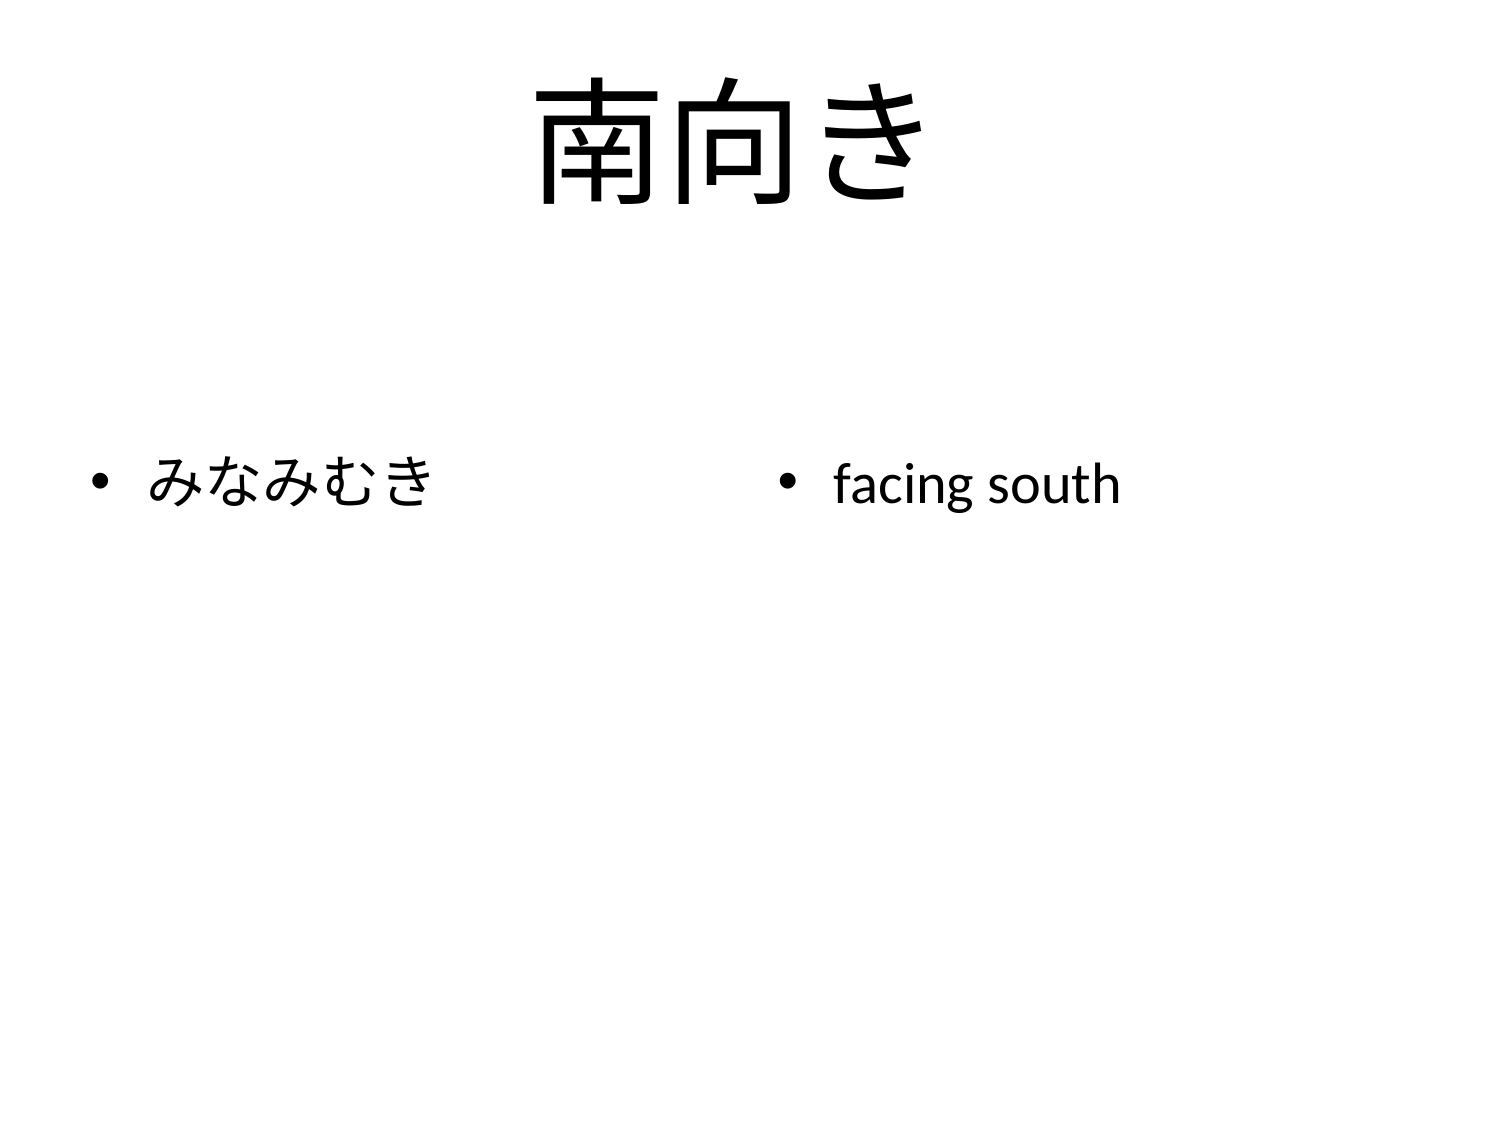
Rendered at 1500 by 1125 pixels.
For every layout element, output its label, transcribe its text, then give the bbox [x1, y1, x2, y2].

list みなみむき [74, 437, 738, 1006]
title 南向き [74, 44, 1426, 233]
list facing south [762, 437, 1426, 1006]
